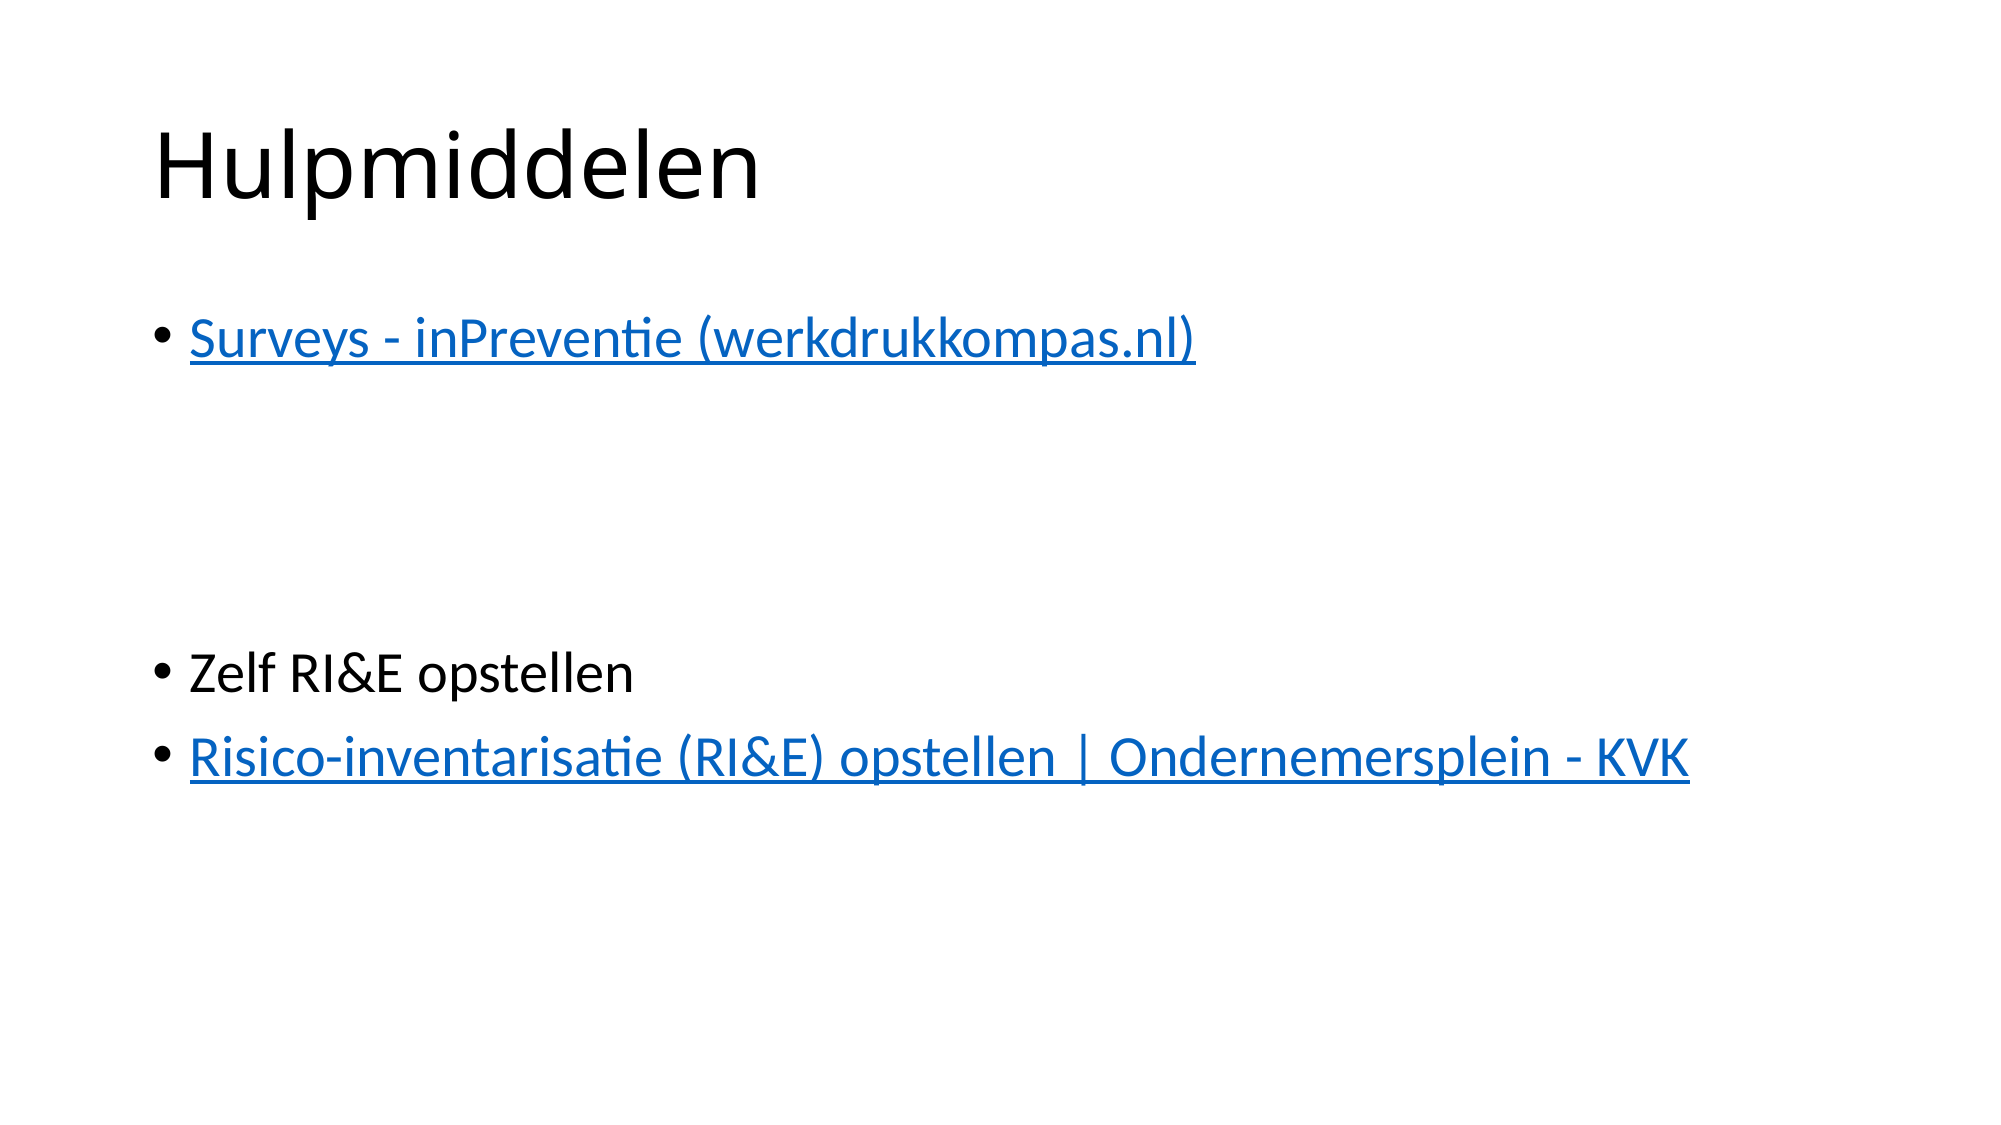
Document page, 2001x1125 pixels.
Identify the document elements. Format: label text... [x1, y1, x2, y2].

list Surveys - inPreventie (werkdrukkompas.nl) Zelf RI&E opstellen Risico-inventarisatie (RI&E) opstellen | Ondernemersplein - KVK [137, 299, 1863, 1014]
title Hulpmiddelen [137, 59, 1863, 278]
